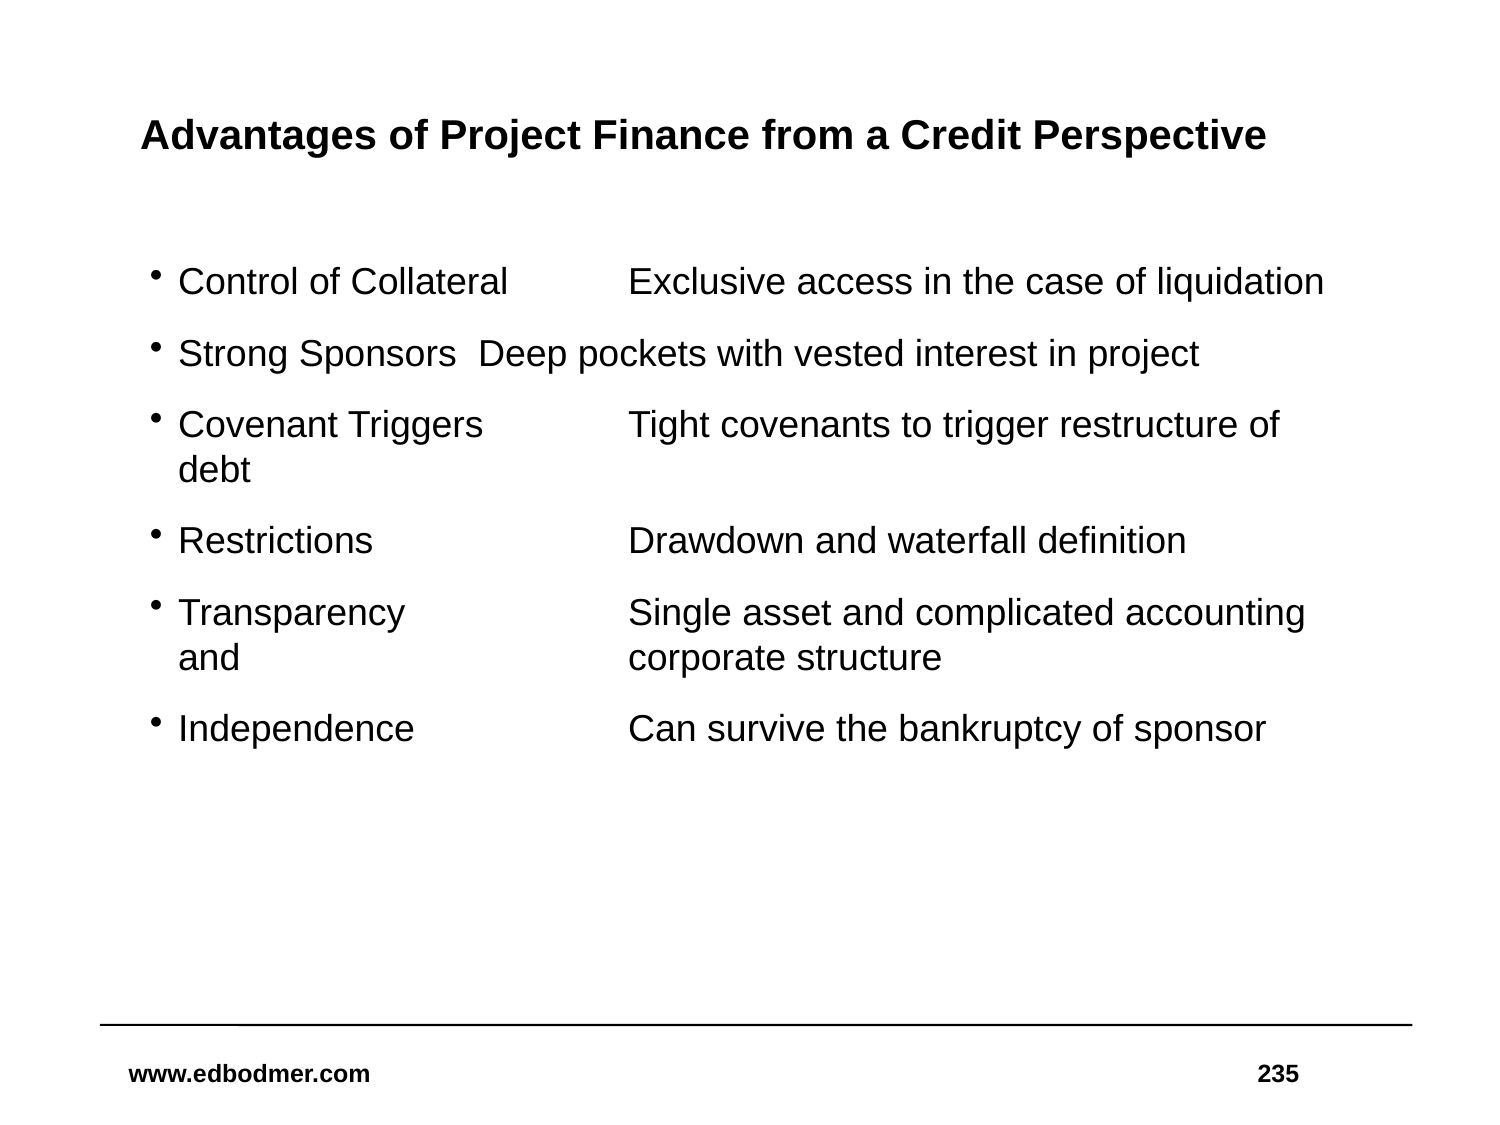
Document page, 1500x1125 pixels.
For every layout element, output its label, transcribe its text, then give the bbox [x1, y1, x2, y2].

title Advantages of Project Finance from a Credit Perspective [125, 99, 1288, 225]
list Control of Collateral Exclusive access in the case of liquidation Strong Sponsors Deep pockets with vested interest in project Covenant Triggers Tight covenants to trigger restructure of debt Restrictions Drawdown and waterfall definition Transparency Single asset and complicated accounting and corporate structure Independence Can survive the bankruptcy of sponsor [125, 249, 1375, 1000]
